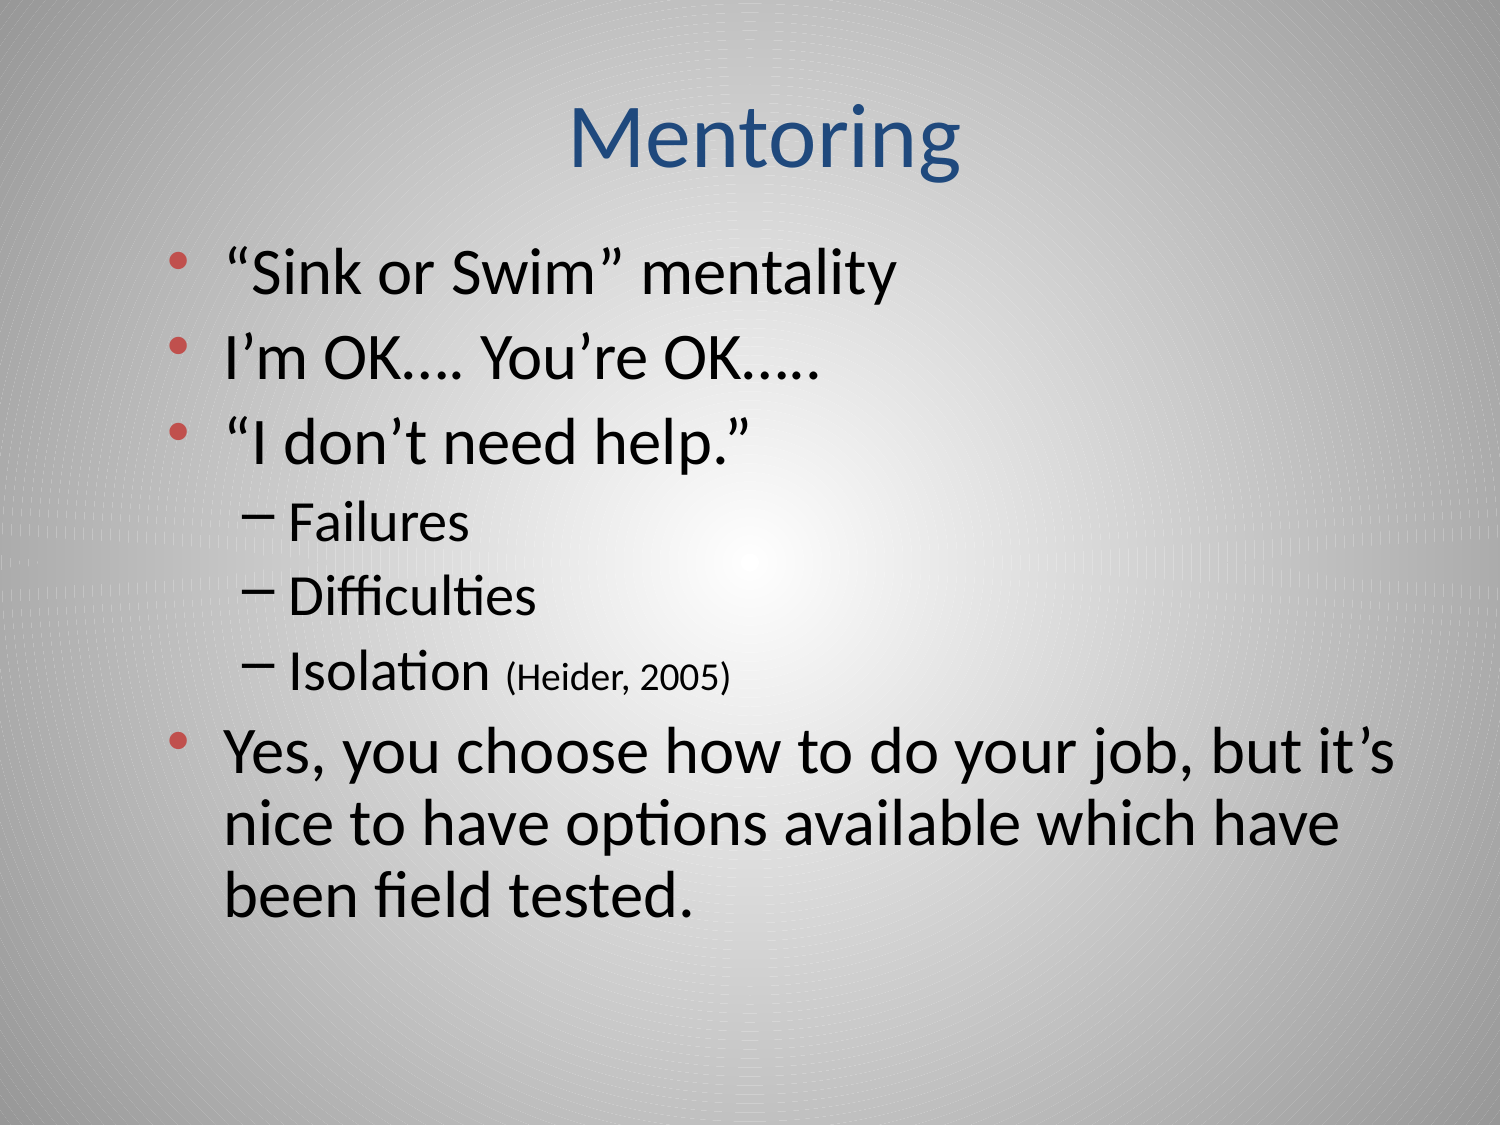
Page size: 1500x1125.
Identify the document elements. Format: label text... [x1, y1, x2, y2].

text_box “Sink or Swim” mentality I’m OK…. You’re OK….. “I don’t need help.” Failures Difficulties Isolation (Heider, 2005) Yes, you choose how to do your job, but it’s nice to have options available which have been field tested. [152, 229, 1427, 944]
text_box Mentoring [127, 37, 1402, 225]
